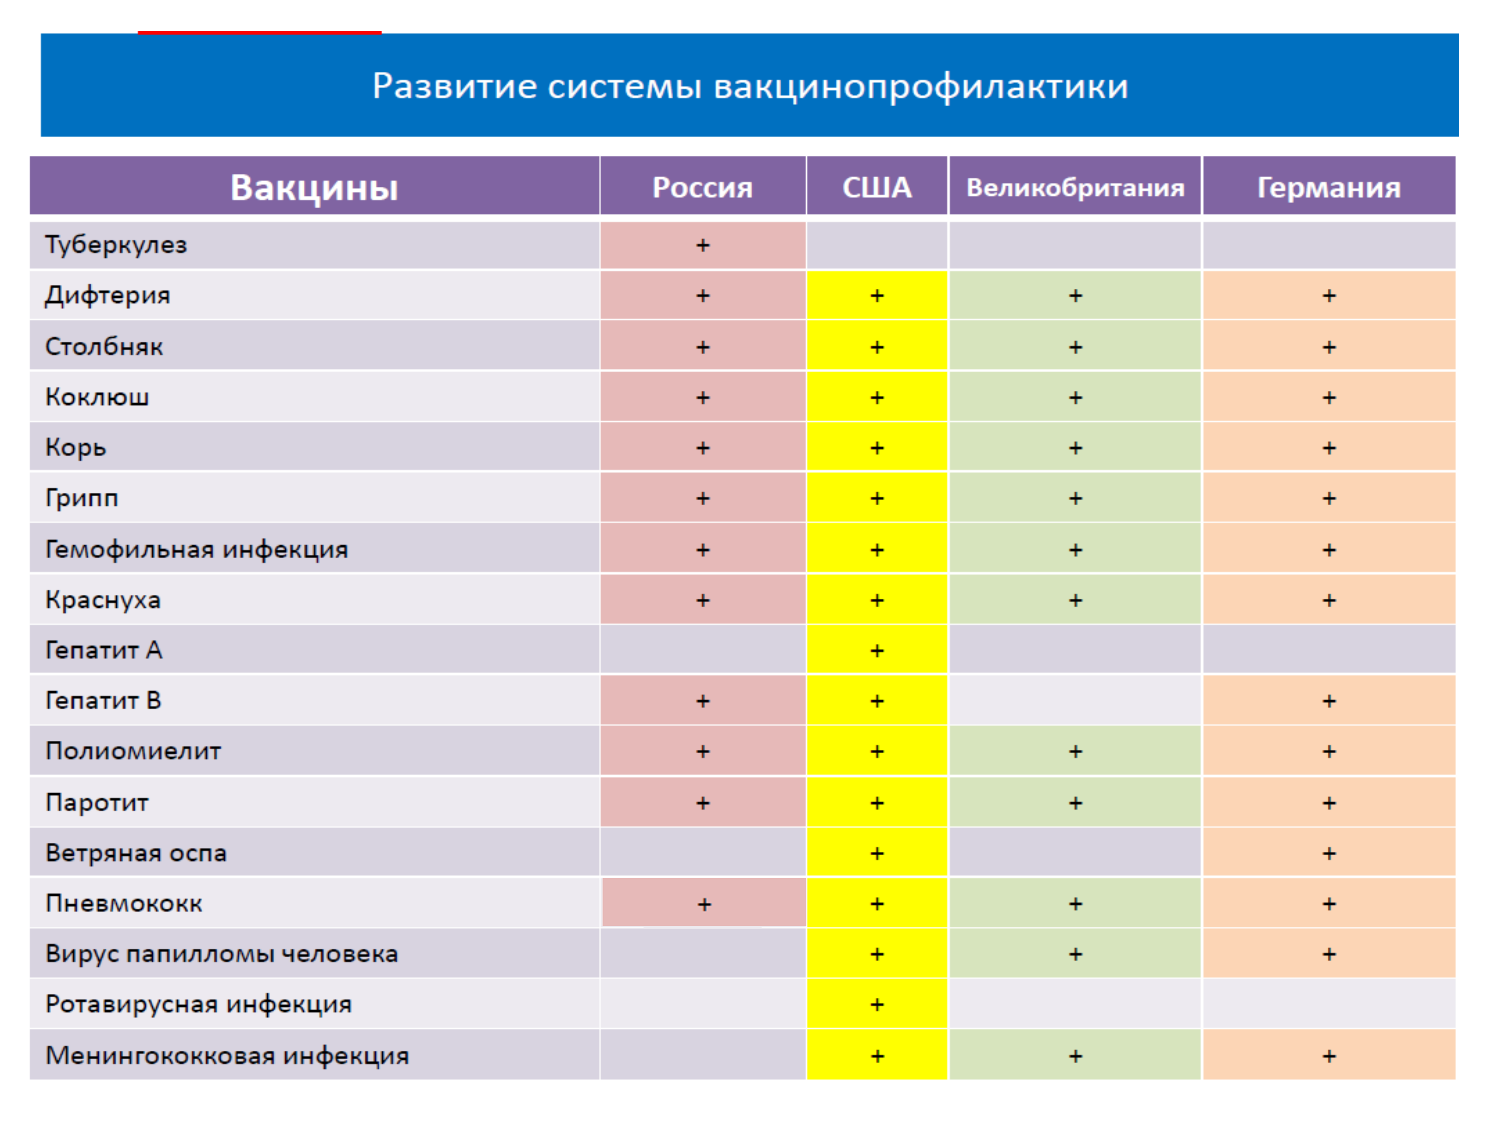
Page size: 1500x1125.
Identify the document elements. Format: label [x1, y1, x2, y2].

text_box [29, 30, 1460, 1086]
